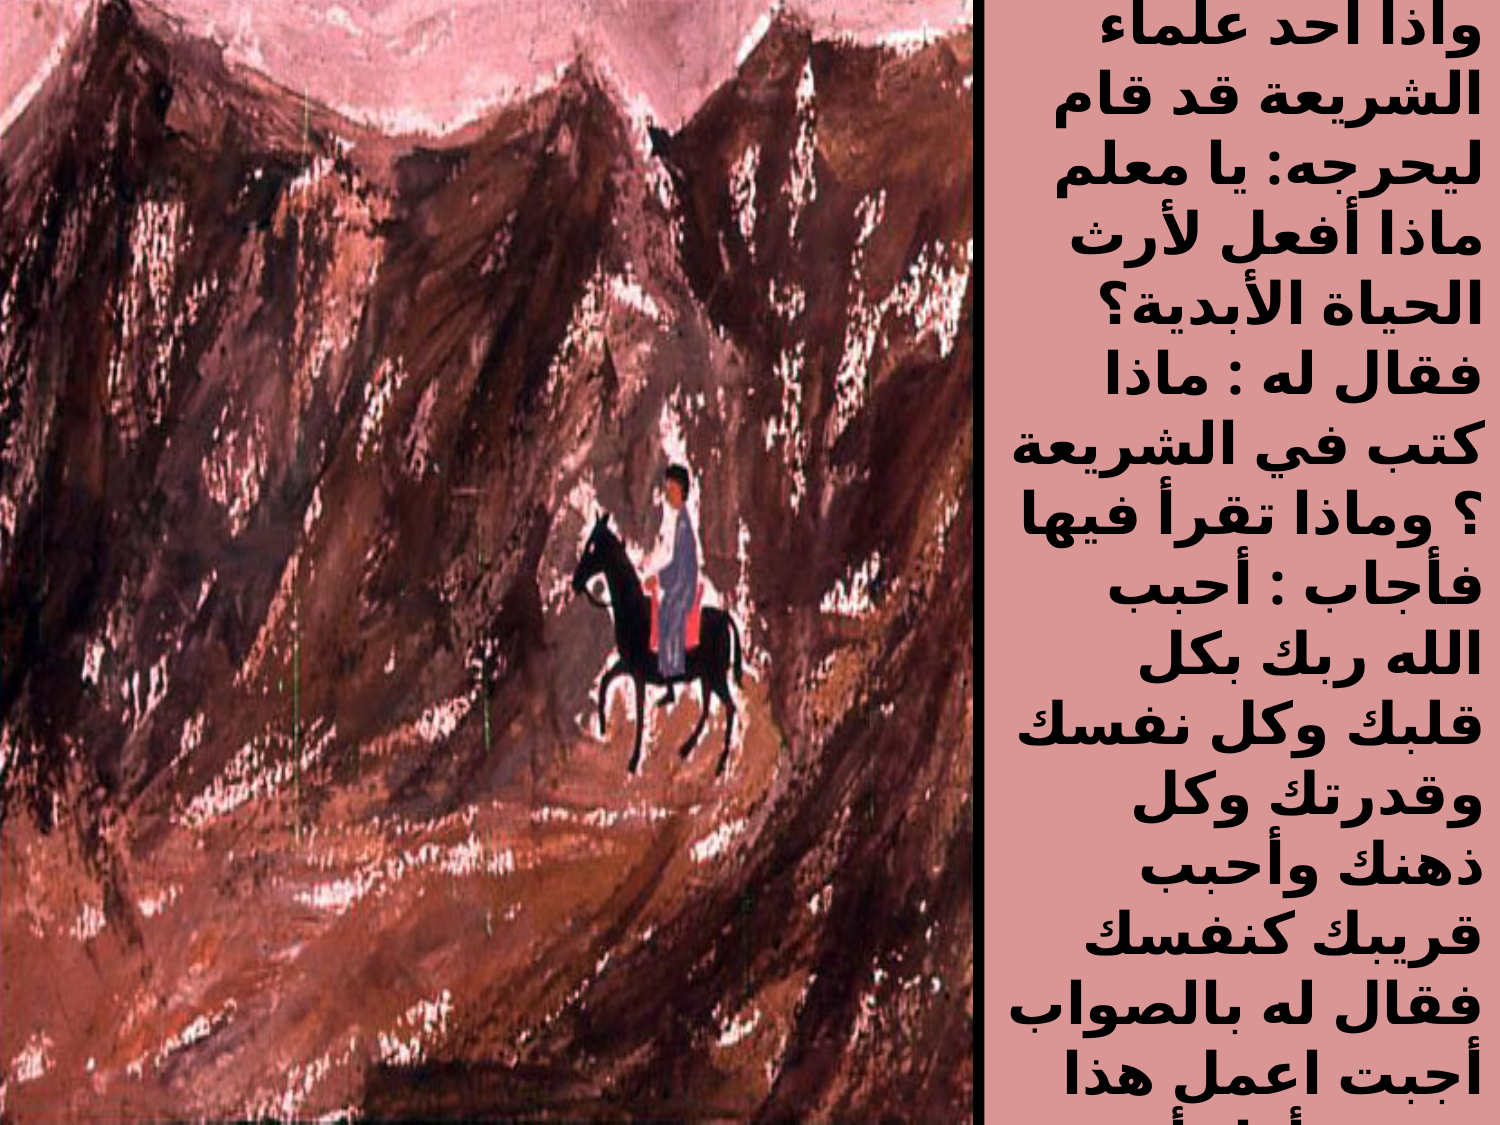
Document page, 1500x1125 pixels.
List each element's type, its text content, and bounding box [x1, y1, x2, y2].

picture [0, 0, 973, 1125]
text_box واذا أحد علماء الشريعة قد قام ليحرجه: يا معلم ماذا أفعل لأرث الحياة الأبدية؟ فقال له : ماذا كتب في الشريعة ؟ وماذا تقرأ فيها فأجاب : أحبب الله ربك بكل قلبك وكل نفسك وقدرتك وكل ذهنك وأحبب قريبك كنفسك فقال له بالصواب أجبت اعمل هذا تحي فأراد أن يزكي نفسه فقال ليسوع ” ومن هو قريبي“؟ كان رجلا نازلا من اورشليم الى أريحا [984, 0, 1500, 1125]
